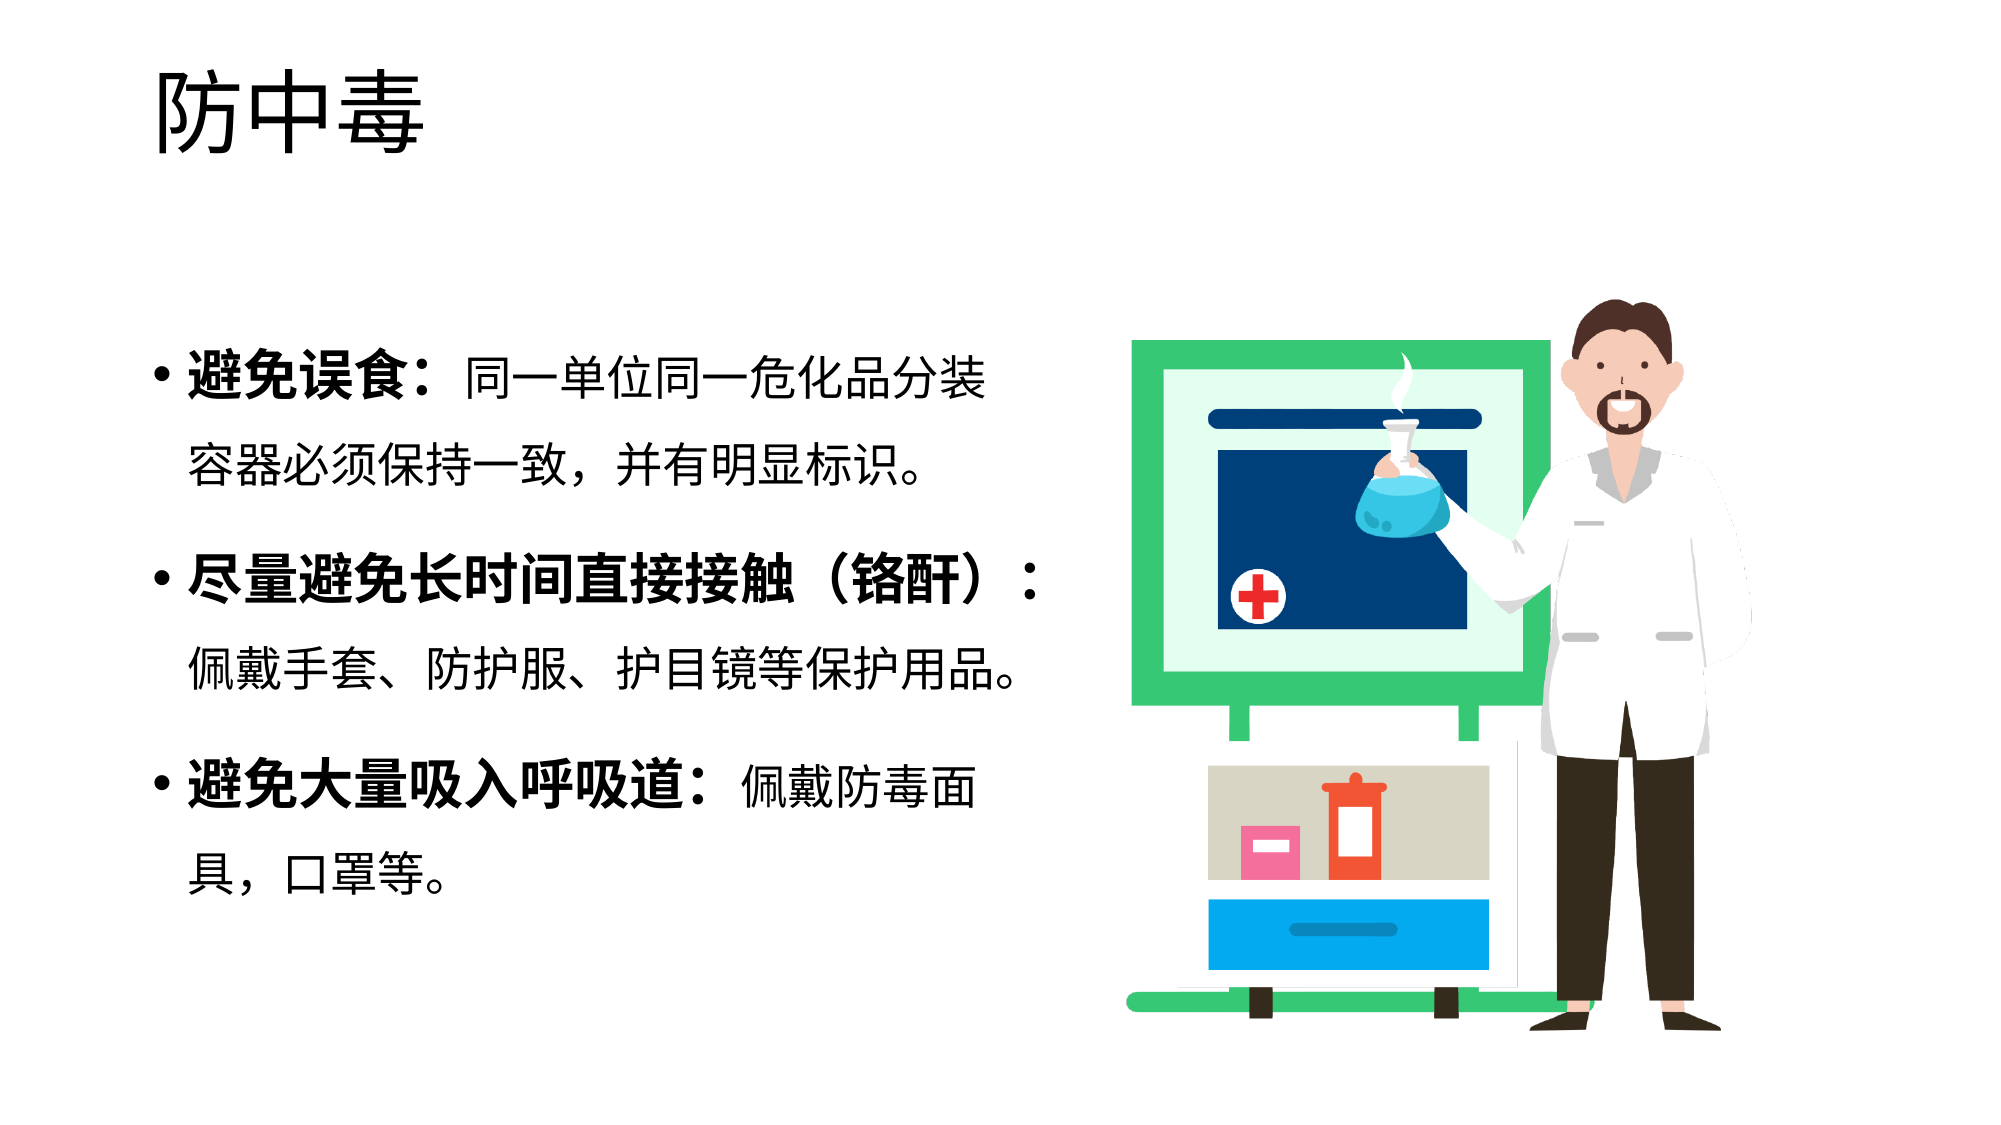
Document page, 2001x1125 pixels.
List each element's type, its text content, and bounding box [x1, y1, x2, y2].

title 防中毒 [137, 59, 1863, 278]
list 避免误食：同一单位同一危化品分装容器必须保持一致，并有明显标识。 尽量避免长时间直接接触（铬酐）：佩戴手套、防护服、护目镜等保护用品。 避免大量吸入呼吸道：佩戴防毒面具，口罩等。 [137, 299, 1038, 1014]
picture [1062, 293, 1816, 1046]
